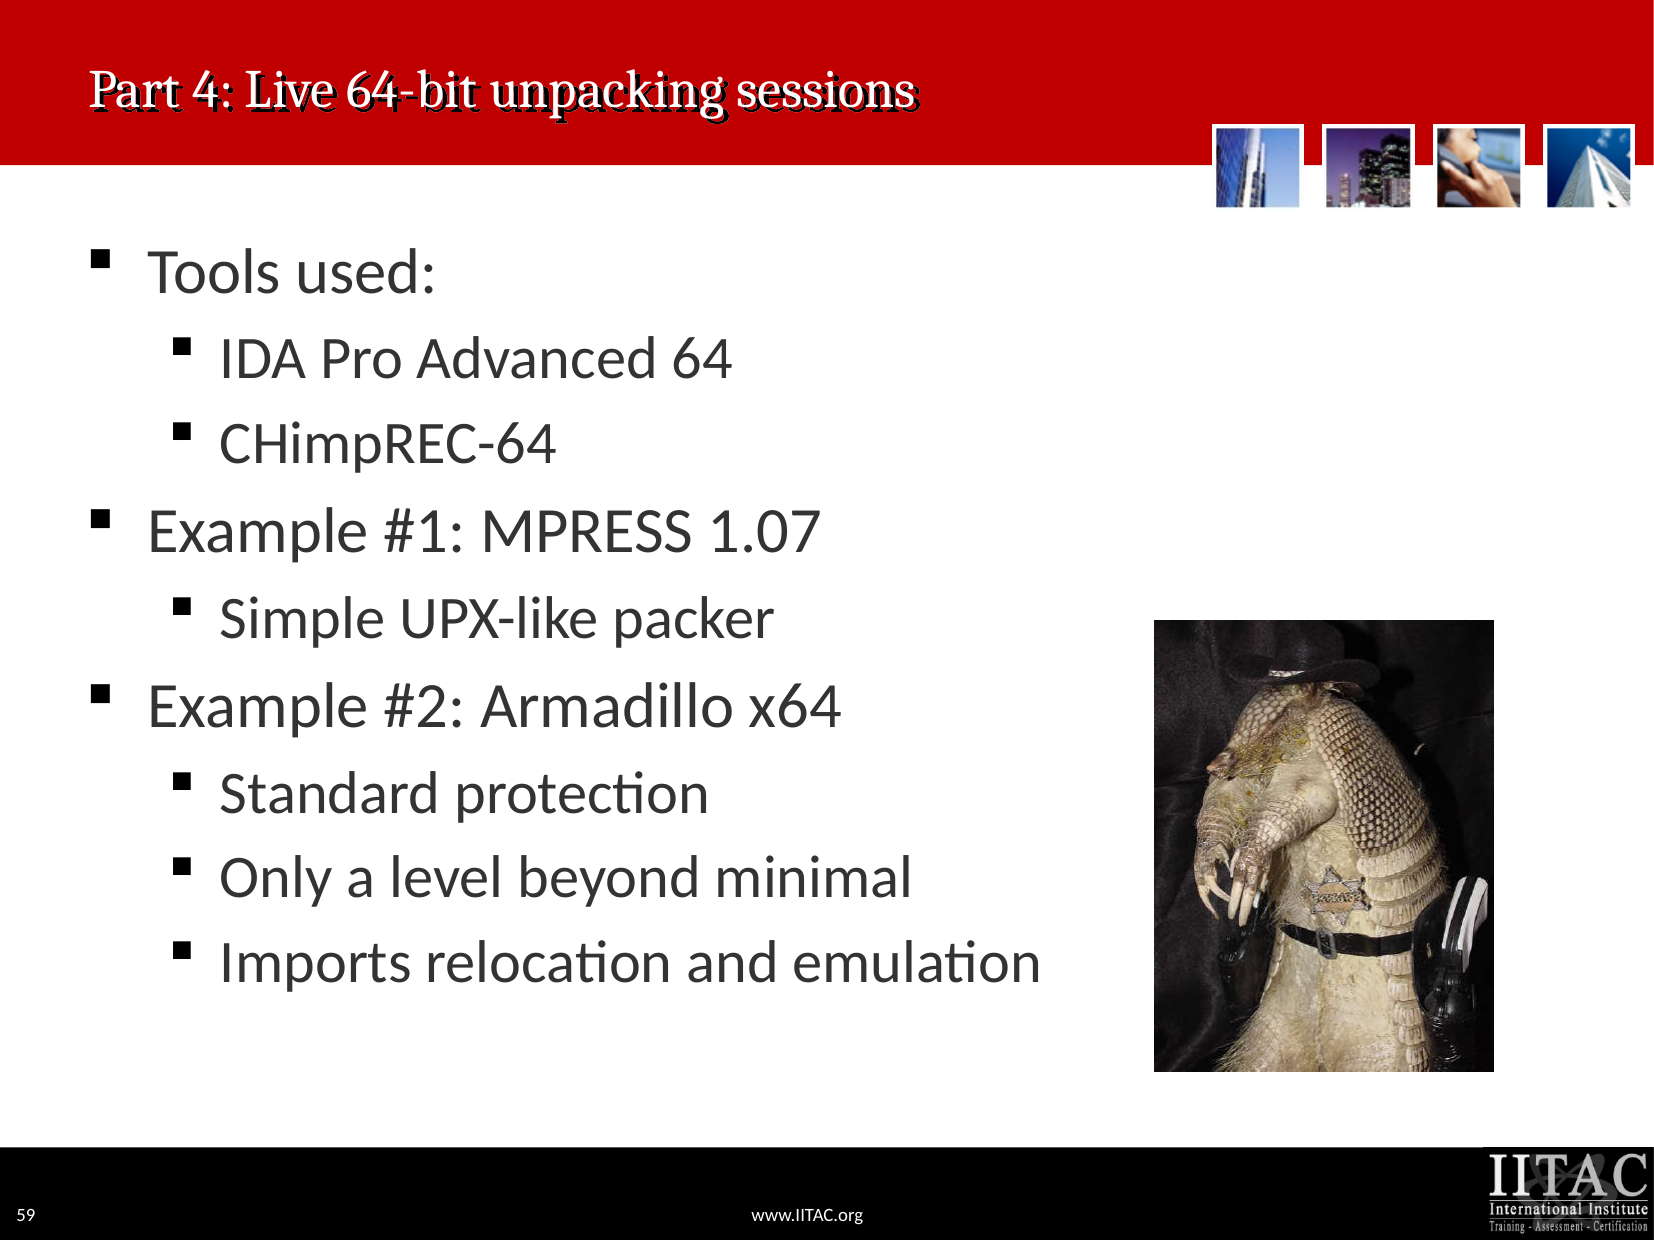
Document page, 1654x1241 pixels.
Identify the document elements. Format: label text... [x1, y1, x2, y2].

picture [1433, 135, 1525, 212]
picture [1322, 135, 1415, 212]
footer www.IITAC.org [152, 1194, 1466, 1239]
title Part 4: Live 64-bit unpacking sessions [71, 41, 1596, 130]
picture [1543, 124, 1635, 212]
list Tools used: IDA Pro Advanced 64 CHimpREC-64 Example #1: MPRESS 1.07 Simple UPX-like packer Example #2: Armadillo x64 Standard protection Only a level beyond minimal Imports relocation and emulation [68, 220, 1592, 1144]
picture [1483, 1147, 1654, 1240]
picture [1154, 619, 1495, 1073]
picture [1212, 135, 1304, 212]
slide_number 59 [0, 1194, 152, 1241]
